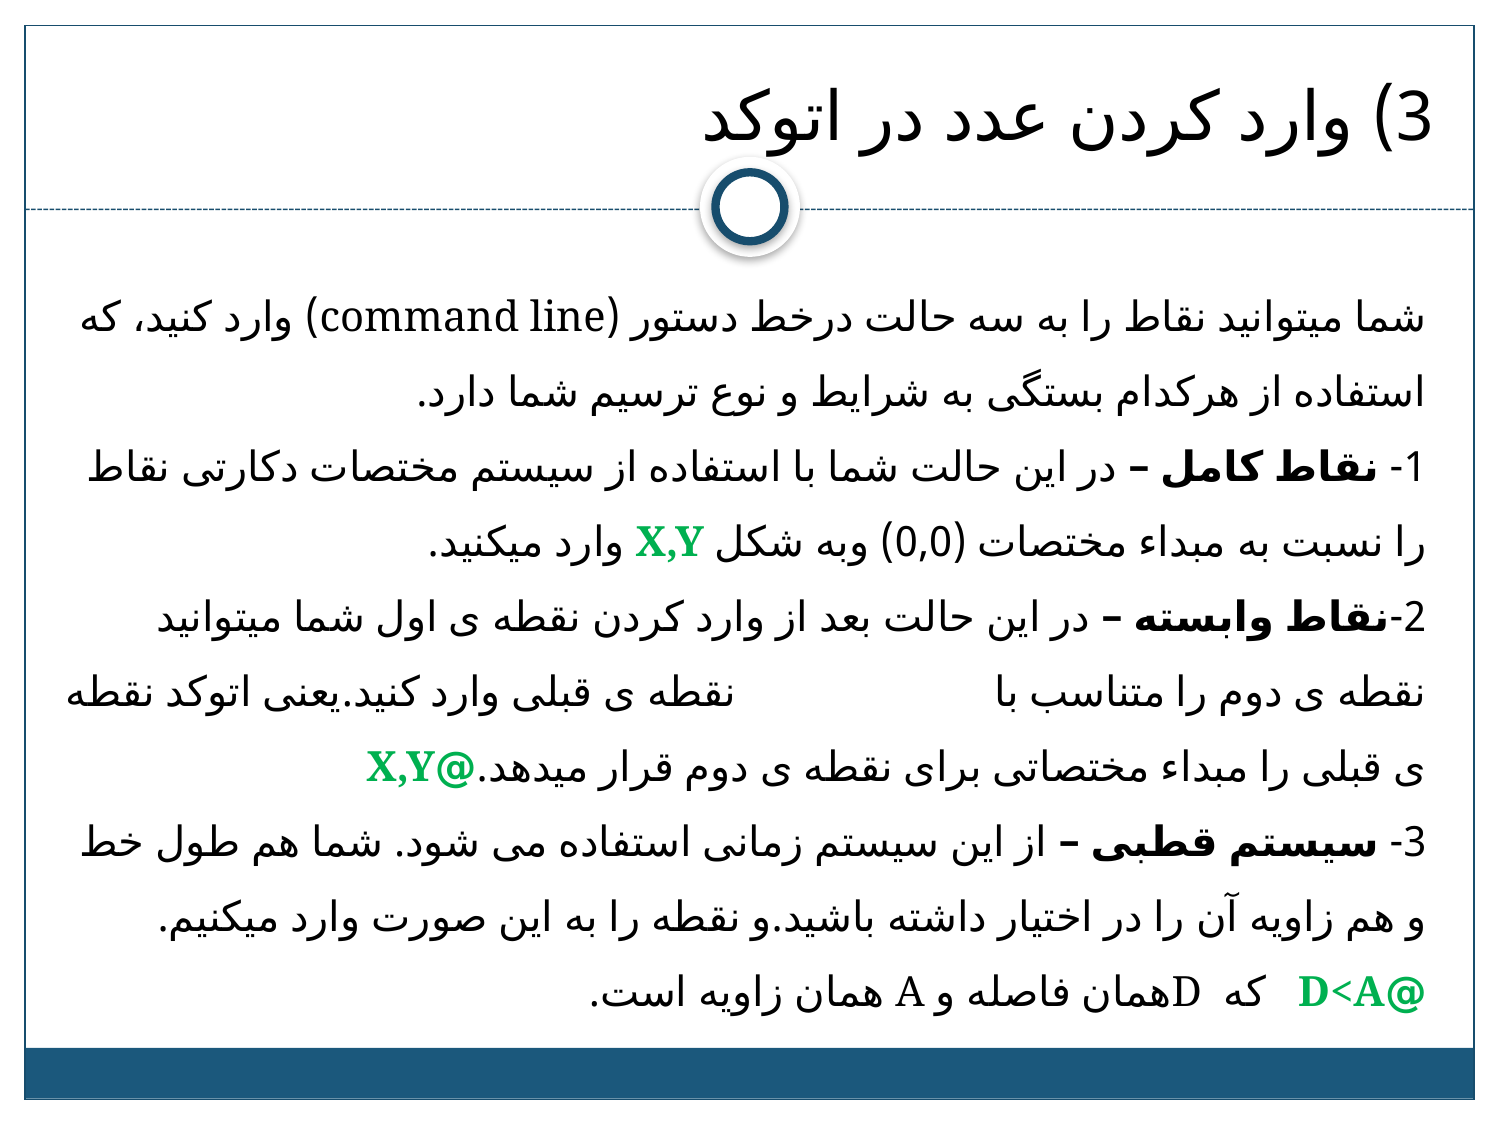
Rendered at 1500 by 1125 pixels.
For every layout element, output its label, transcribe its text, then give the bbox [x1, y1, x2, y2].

title 3) وارد کردن عدد در اتوکد [49, 37, 1450, 162]
text_box شما میتوانید نقاط را به سه حالت درخط دستور (command line) وارد کنید، که استفاده از هرکدام بستگی به شرایط و نوع ترسیم شما دارد. 1- نقاط کامل – در این حالت شما با استفاده از سیستم مختصات دکارتی نقاط را نسبت به مبداء مختصات (0,0) وبه شکل X,Y وارد میکنید. 2-نقاط وابسته – در این حالت بعد از وارد کردن نقطه ی اول شما میتوانید نقطه ی دوم را متناسب با نقطه ی قبلی وارد کنید.یعنی اتوکد نقطه ی قبلی را مبداء مختصاتی برای نقطه ی دوم قرار میدهد.@X,Y 3- سیستم قطبی – از این سیستم زمانی استفاده می شود. شما هم طول خط و هم زاویه آن را در اختیار داشته باشید.و نقطه را به این صورت وارد میکنیم. @D<A که Dهمان فاصله و A همان زاویه است. [46, 257, 1442, 1023]
